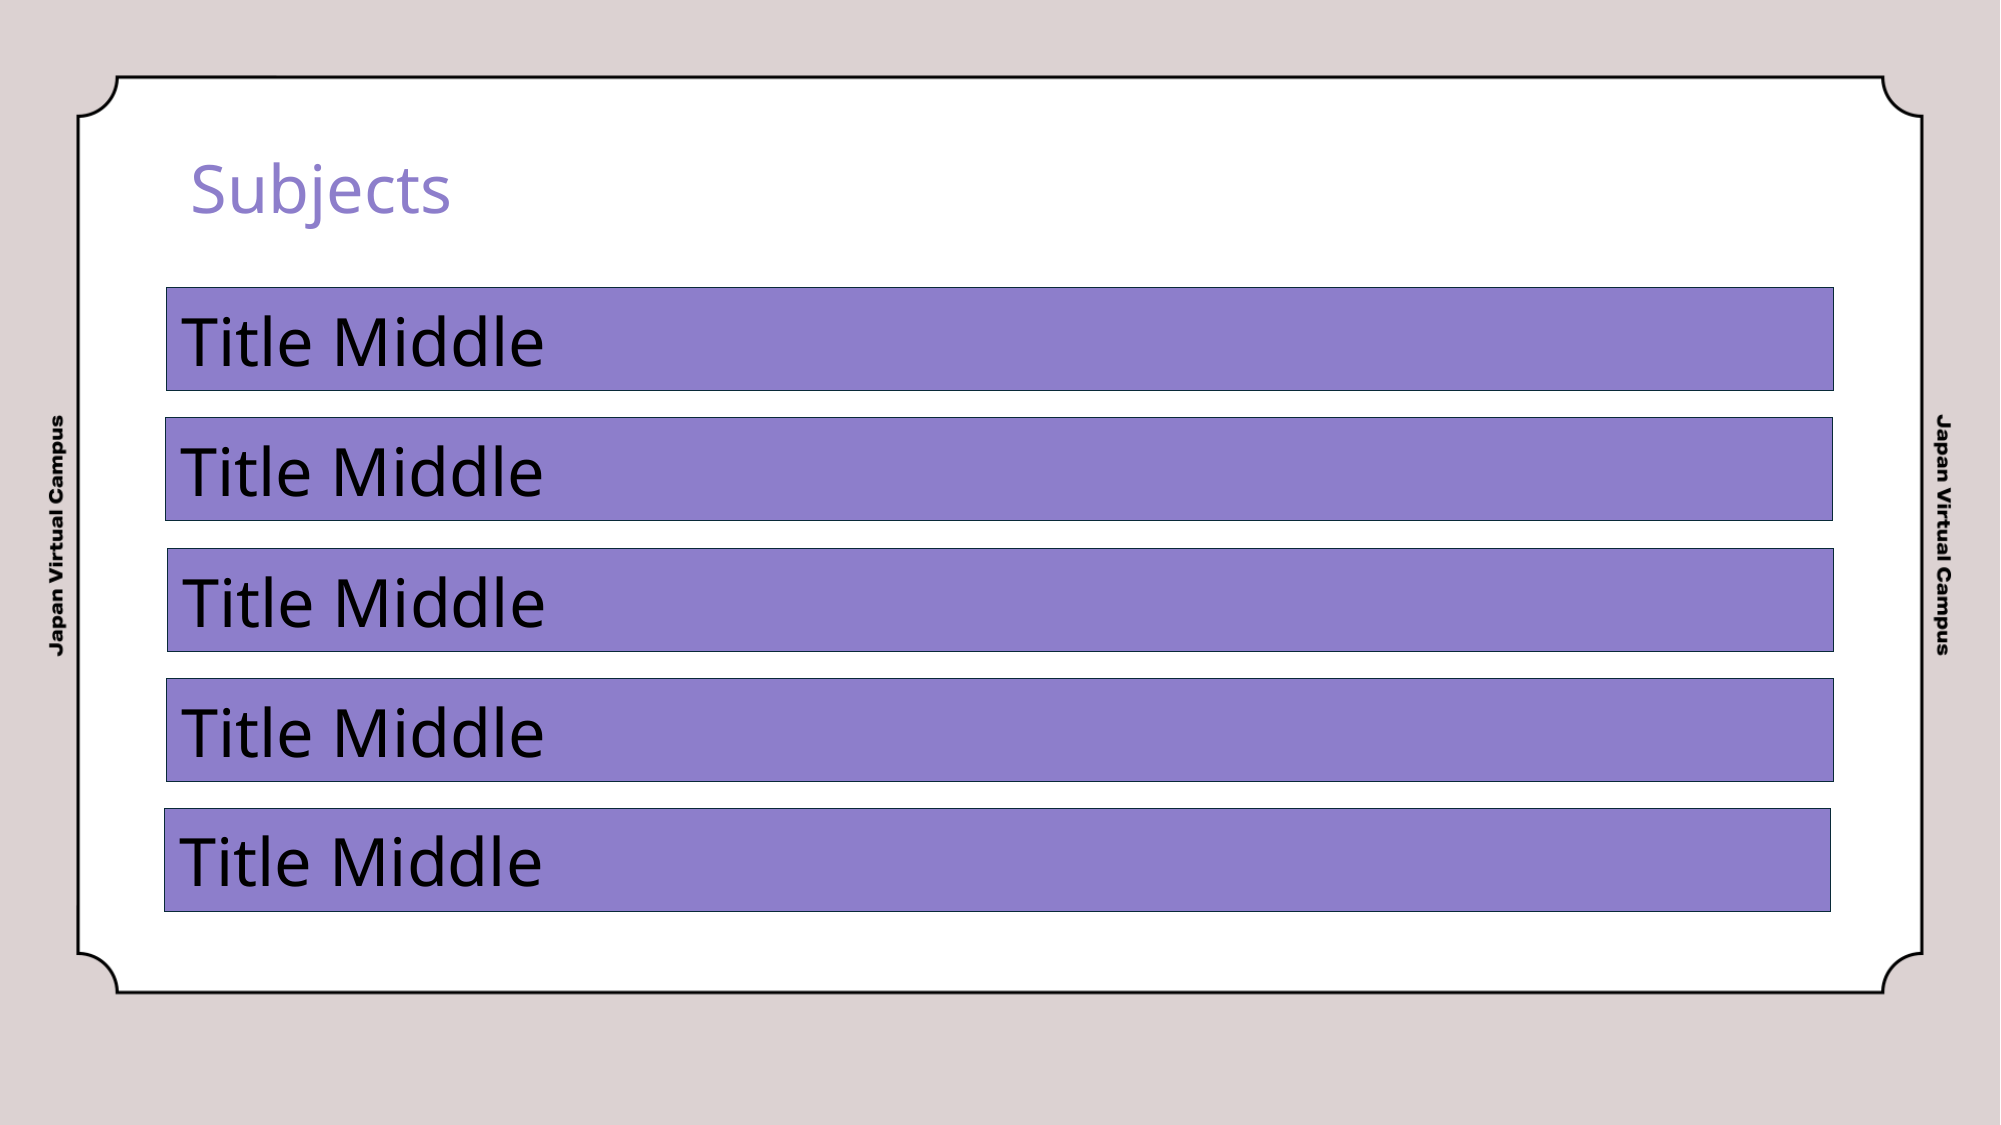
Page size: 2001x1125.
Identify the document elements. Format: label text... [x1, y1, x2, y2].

picture [0, 0, 2000, 1125]
text_box Title Middle [163, 807, 1833, 913]
text_box Title Middle [165, 677, 1835, 783]
text_box Title Middle [165, 286, 1835, 392]
text_box Subjects [175, 139, 468, 234]
text_box Title Middle [164, 416, 1834, 522]
text_box Title Middle [166, 547, 1836, 653]
